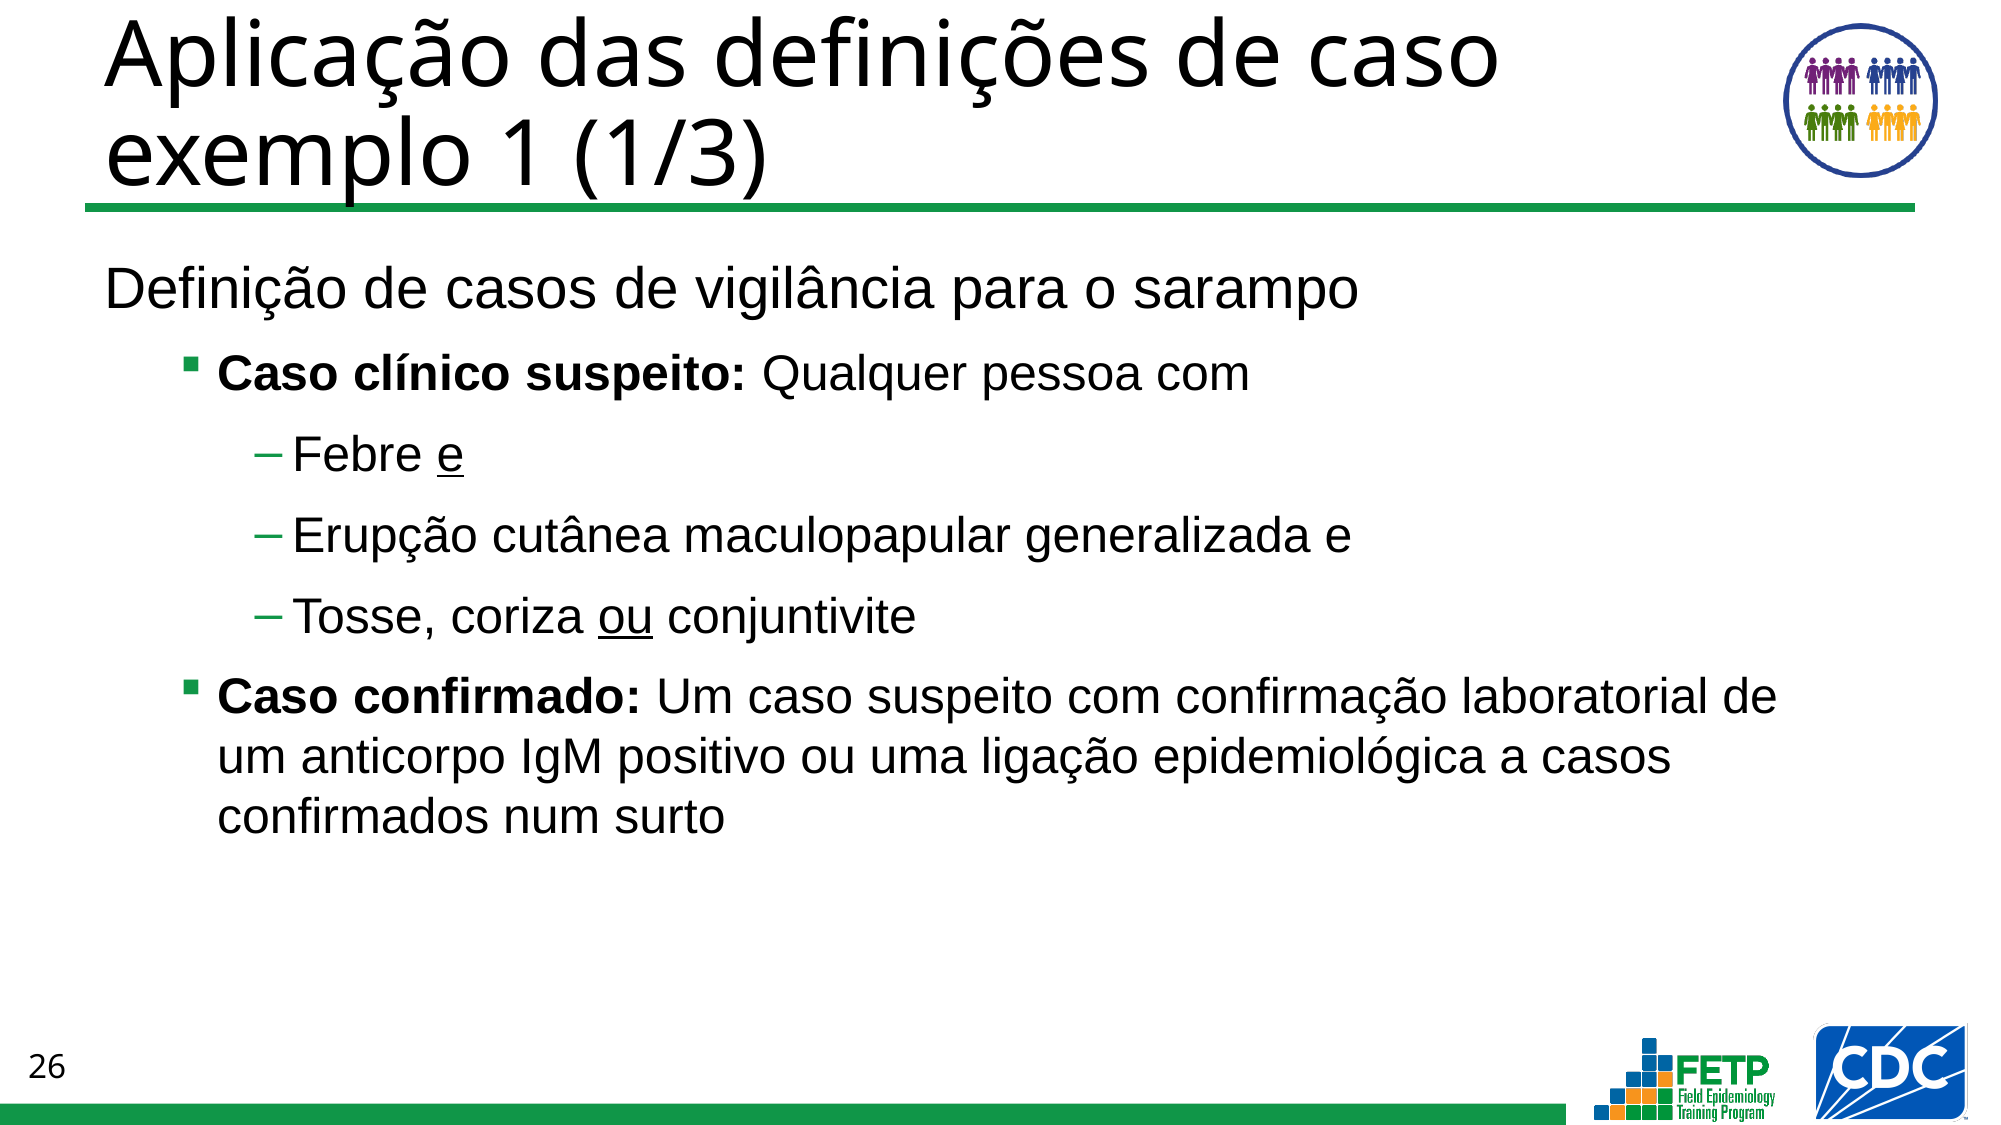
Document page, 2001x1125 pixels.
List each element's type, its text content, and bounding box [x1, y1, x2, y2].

list Definição de casos de vigilância para o sarampo Caso clínico suspeito: Qualquer pessoa com Febre e Erupção cutânea maculopapular generalizada e Tosse, coriza ou conjuntivite Caso confirmado: Um caso suspeito com confirmação laboratorial de um anticorpo IgM positivo ou uma ligação epidemiológica a casos confirmados num surto [89, 242, 1863, 1004]
picture [1783, 23, 1938, 178]
picture [1594, 1038, 1775, 1122]
title Aplicação das definições de caso exemplo 1 (1/3) [89, 0, 1690, 218]
picture [1813, 1023, 1968, 1122]
